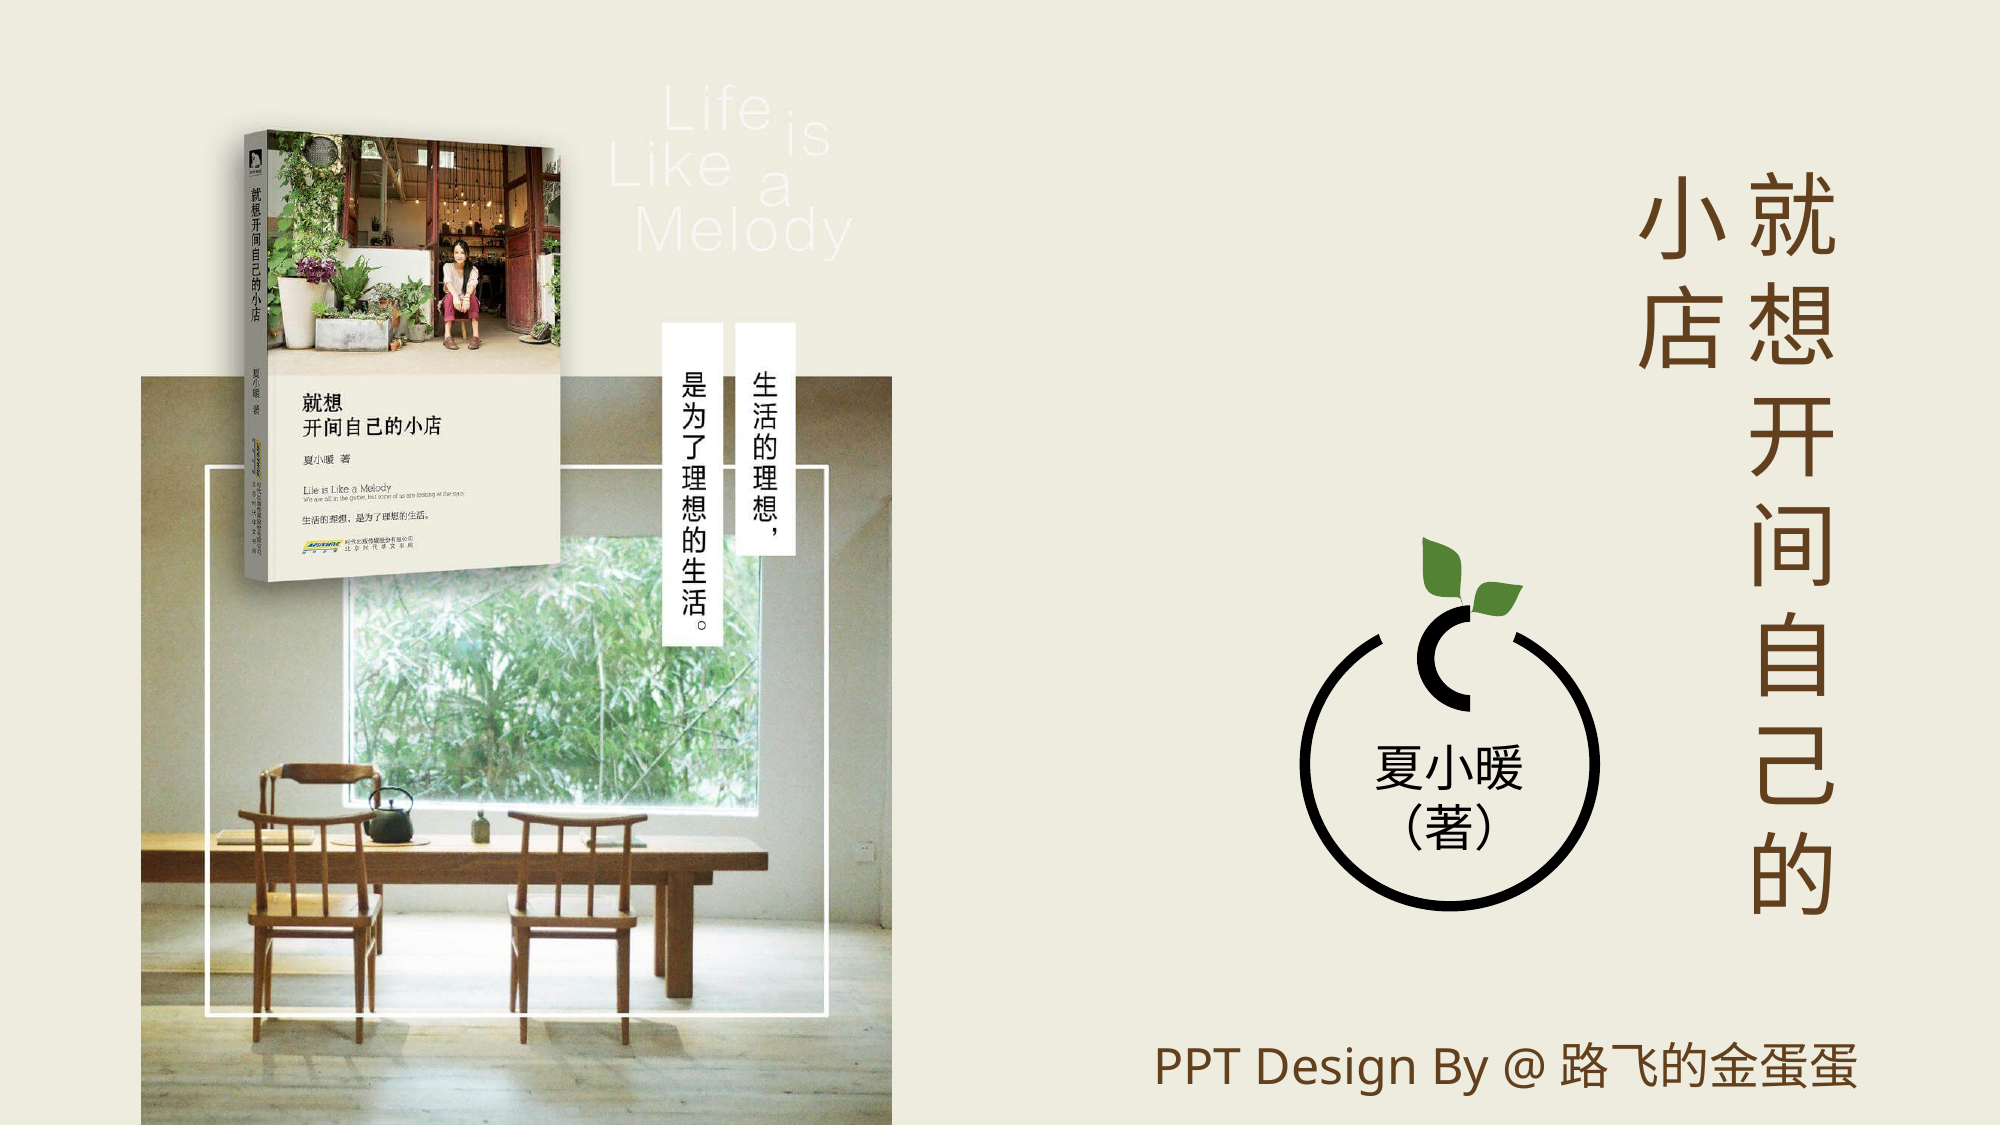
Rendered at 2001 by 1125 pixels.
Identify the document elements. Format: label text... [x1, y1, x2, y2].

picture [141, 0, 892, 1125]
text_box 就想开间自己的 [1731, 150, 1794, 936]
text_box 小店 [1624, 153, 1651, 389]
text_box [1299, 537, 1601, 912]
text_box PPT Design By @路飞的金蛋蛋 [1138, 1026, 1875, 1102]
